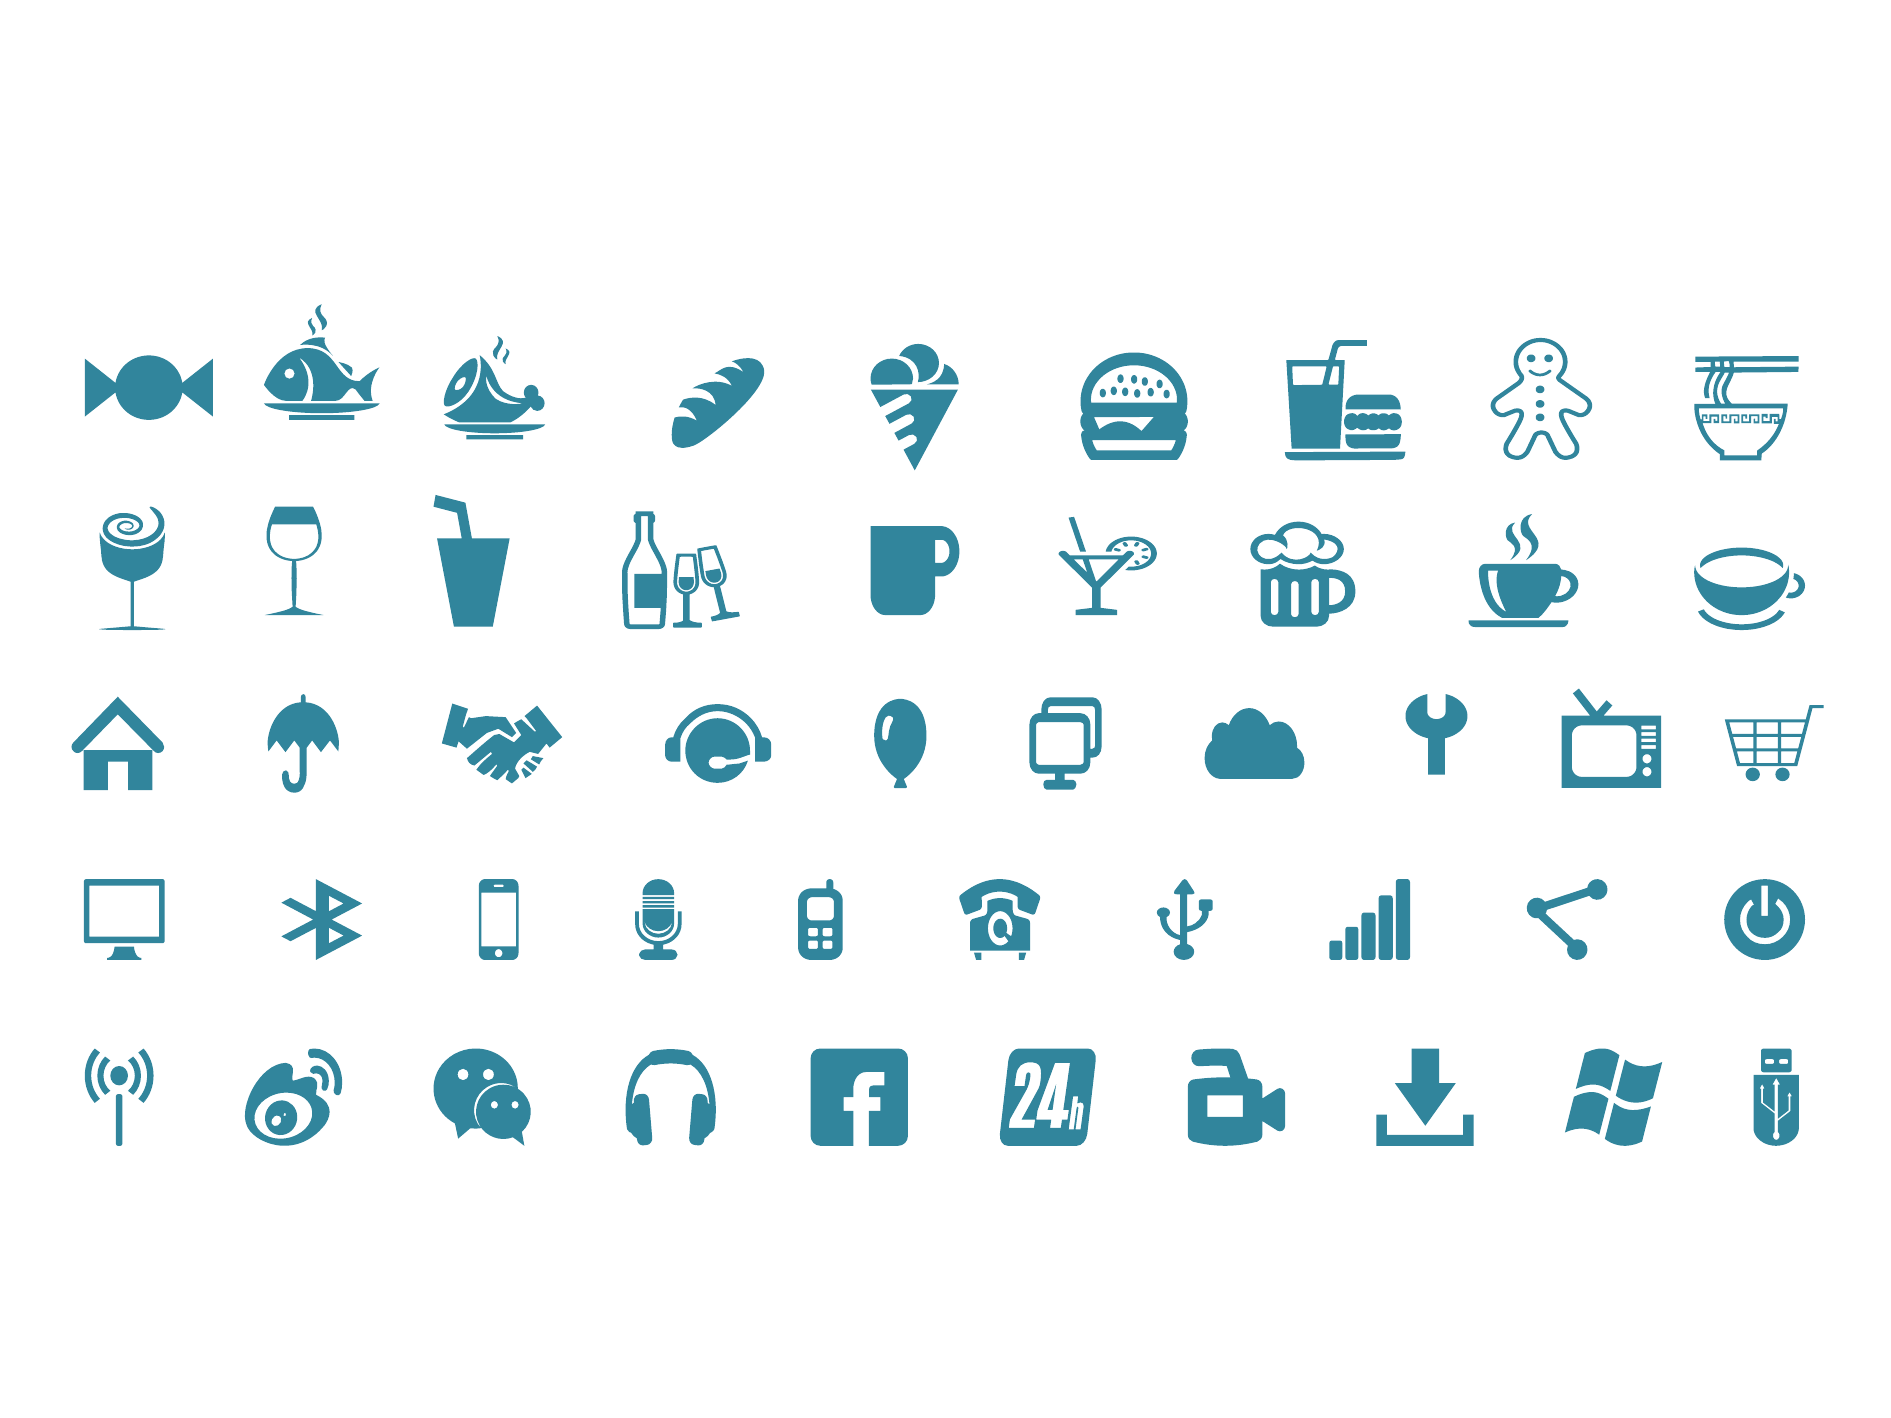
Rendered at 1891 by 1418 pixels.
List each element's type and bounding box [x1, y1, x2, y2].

text_box [1018, 952, 1027, 960]
text_box [264, 506, 324, 616]
text_box [1468, 620, 1569, 628]
text_box [1698, 609, 1785, 631]
text_box [1604, 1102, 1651, 1146]
text_box [113, 1092, 125, 1148]
text_box [478, 879, 519, 960]
text_box [1520, 514, 1539, 561]
text_box [1029, 697, 1102, 790]
text_box [502, 348, 510, 365]
text_box [870, 526, 960, 616]
text_box [315, 304, 327, 331]
text_box [1722, 703, 1826, 784]
text_box [263, 403, 380, 414]
text_box [673, 545, 740, 628]
text_box [870, 389, 958, 471]
text_box [1376, 1114, 1474, 1146]
text_box [433, 494, 510, 627]
text_box [444, 424, 546, 434]
text_box [1700, 547, 1784, 569]
text_box [108, 1063, 131, 1088]
text_box [1694, 564, 1790, 616]
text_box [1694, 356, 1799, 461]
text_box [1615, 1059, 1663, 1103]
text_box [1187, 1048, 1286, 1146]
text_box [300, 337, 333, 356]
text_box [633, 877, 684, 963]
text_box [1753, 1074, 1799, 1146]
text_box [441, 703, 517, 749]
text_box [1575, 1048, 1620, 1091]
text_box [1490, 337, 1593, 460]
text_box [1405, 694, 1468, 775]
text_box [443, 355, 545, 423]
text_box [1250, 521, 1344, 565]
text_box [870, 358, 914, 385]
text_box [1561, 688, 1662, 788]
text_box [798, 879, 843, 960]
text_box [1344, 413, 1402, 431]
text_box [810, 1048, 908, 1146]
text_box [1286, 340, 1367, 449]
text_box [1345, 434, 1401, 449]
text_box [973, 952, 982, 960]
text_box [1505, 522, 1521, 561]
text_box [431, 1046, 533, 1148]
text_box [685, 718, 751, 783]
text_box [1105, 536, 1157, 571]
text_box [1284, 451, 1406, 461]
text_box [1260, 563, 1356, 627]
text_box [1394, 1048, 1456, 1126]
text_box [1154, 877, 1215, 963]
text_box [622, 511, 668, 630]
text_box [267, 694, 339, 793]
text_box [70, 696, 165, 791]
text_box [125, 1046, 156, 1105]
text_box [82, 1046, 113, 1105]
text_box [1058, 550, 1134, 616]
text_box [84, 355, 213, 420]
text_box [492, 336, 503, 360]
text_box [1724, 879, 1806, 960]
text_box [625, 1049, 716, 1146]
text_box [999, 1048, 1096, 1146]
text_box [102, 506, 165, 547]
text_box [307, 317, 316, 336]
text_box [874, 698, 927, 789]
text_box [83, 879, 165, 944]
text_box [970, 898, 1031, 951]
text_box [1068, 516, 1086, 552]
text_box [1327, 877, 1413, 963]
text_box [466, 435, 524, 440]
text_box [281, 879, 363, 960]
text_box [926, 363, 959, 385]
text_box [1204, 708, 1305, 779]
text_box [899, 343, 939, 383]
text_box [107, 946, 142, 960]
text_box [1564, 1092, 1609, 1135]
text_box [1785, 573, 1806, 599]
text_box [671, 358, 765, 448]
text_box [263, 348, 380, 401]
text_box [466, 705, 563, 784]
text_box [1080, 352, 1188, 460]
text_box [1524, 877, 1610, 962]
text_box [289, 415, 355, 420]
text_box [1345, 394, 1401, 410]
text_box [99, 532, 166, 631]
text_box [1478, 563, 1579, 618]
text_box [242, 1046, 345, 1148]
text_box [1761, 1048, 1792, 1073]
text_box [665, 704, 772, 762]
text_box [959, 879, 1041, 915]
